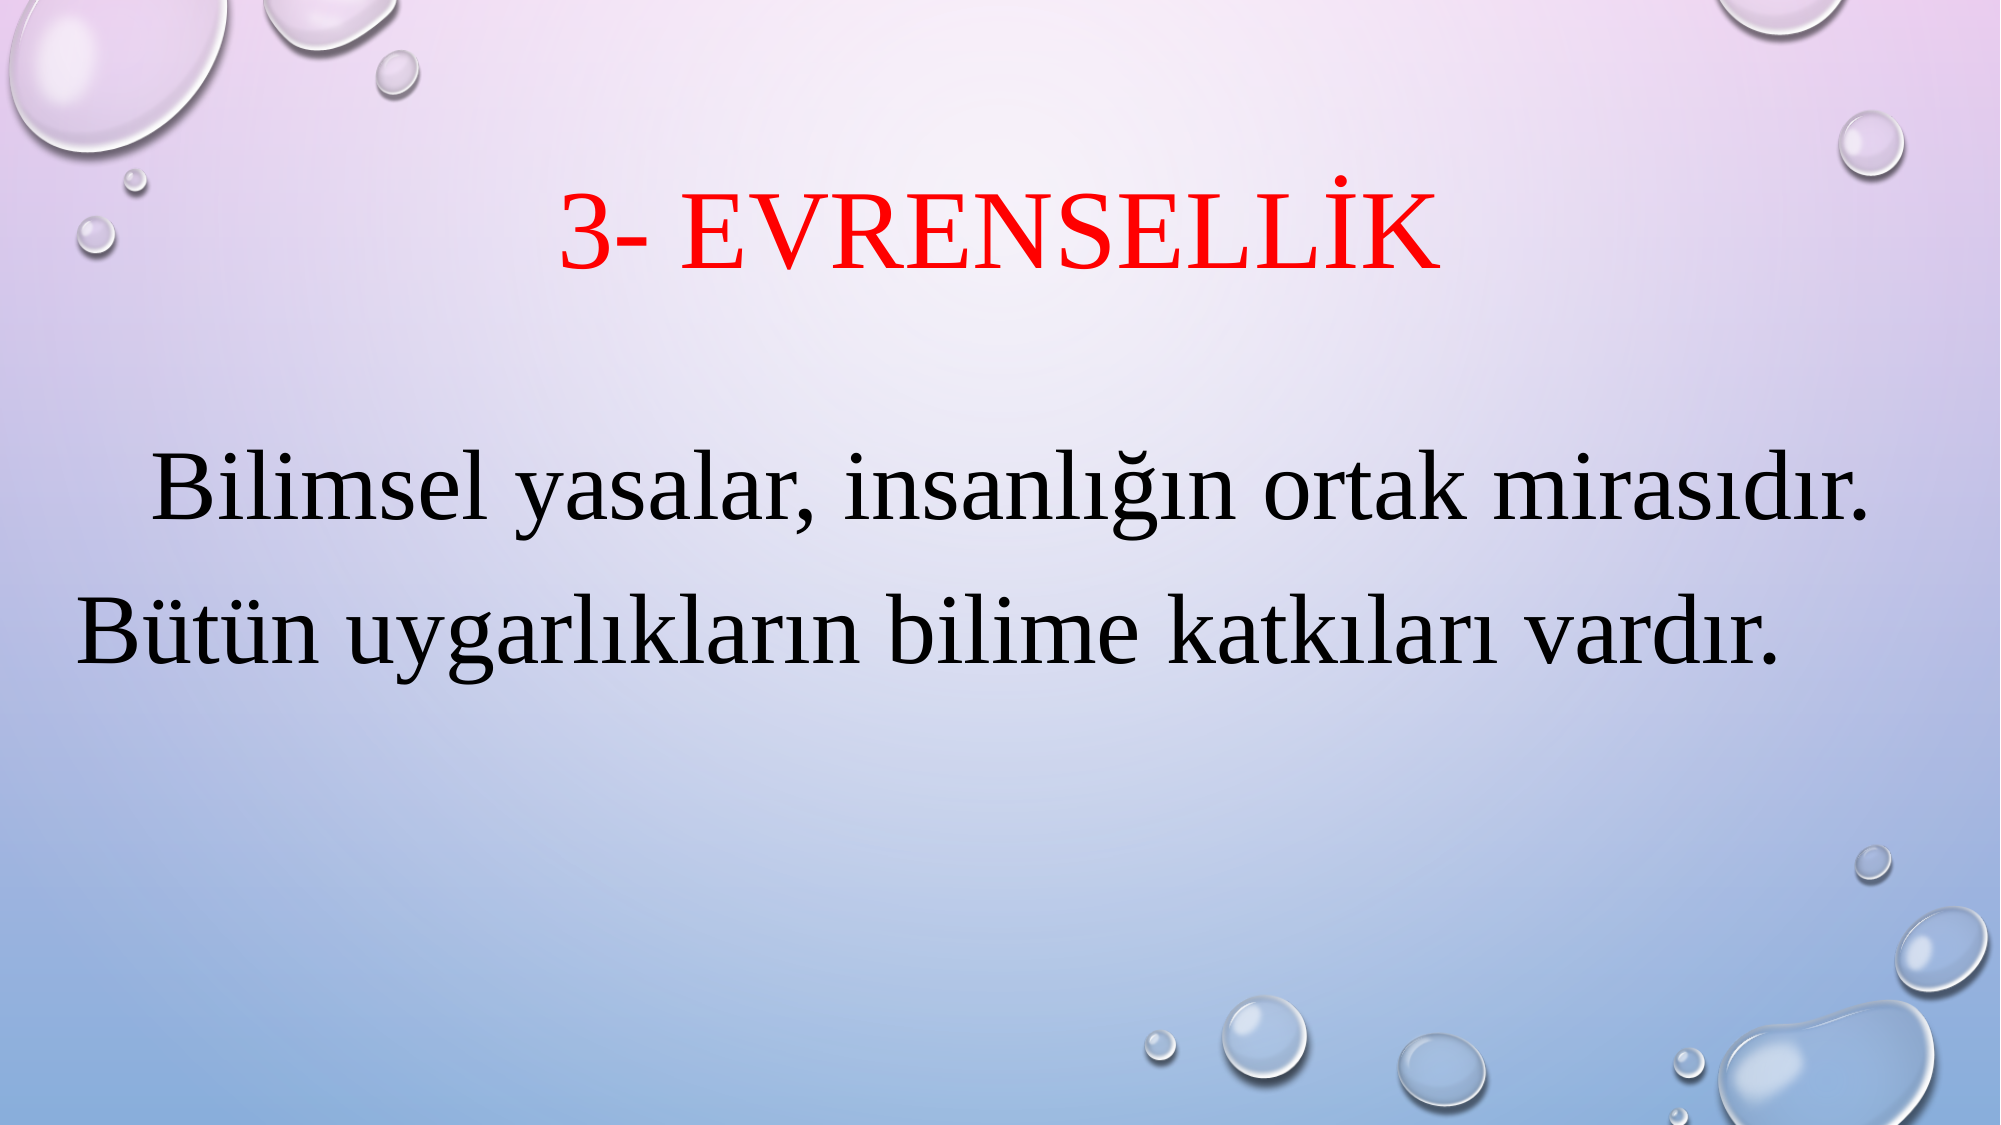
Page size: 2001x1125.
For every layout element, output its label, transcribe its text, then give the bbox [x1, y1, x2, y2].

title 3- evrensellik [149, 101, 1851, 364]
list Bilimsel yasalar, insanlığın ortak mirasıdır. Bütün uygarlıkların bilime katkıları vardır. [60, 388, 1920, 950]
picture [0, 0, 2000, 1125]
